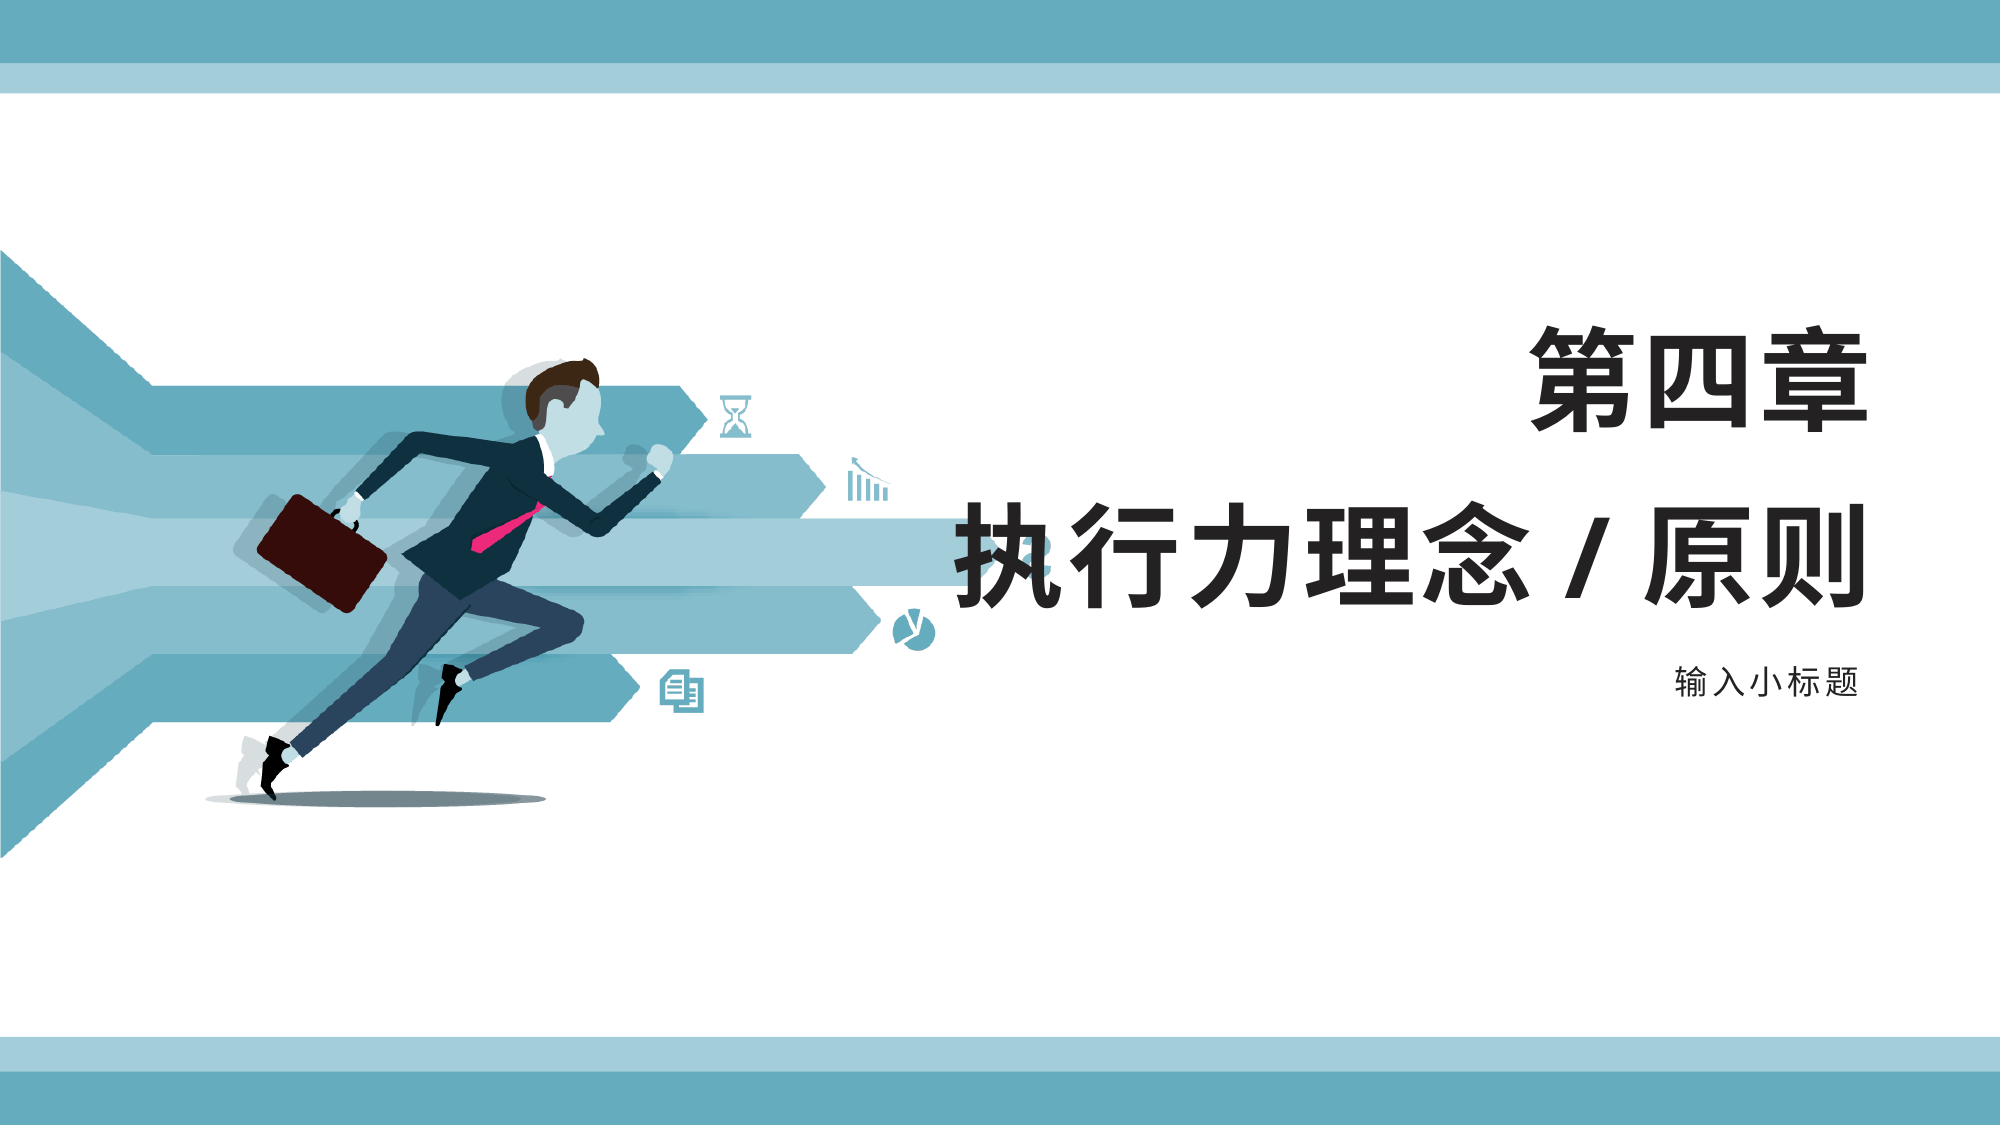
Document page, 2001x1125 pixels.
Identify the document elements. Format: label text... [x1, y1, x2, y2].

text_box 第四章 [1286, 304, 1884, 451]
text_box 执行力理念/原则 [1051, 480, 1884, 627]
text_box [0, 1071, 2000, 1125]
text_box [0, 0, 2000, 64]
text_box 输入小标题 [1298, 655, 1871, 707]
picture [0, 250, 1051, 858]
text_box [0, 1036, 2000, 1071]
text_box [0, 64, 2000, 94]
